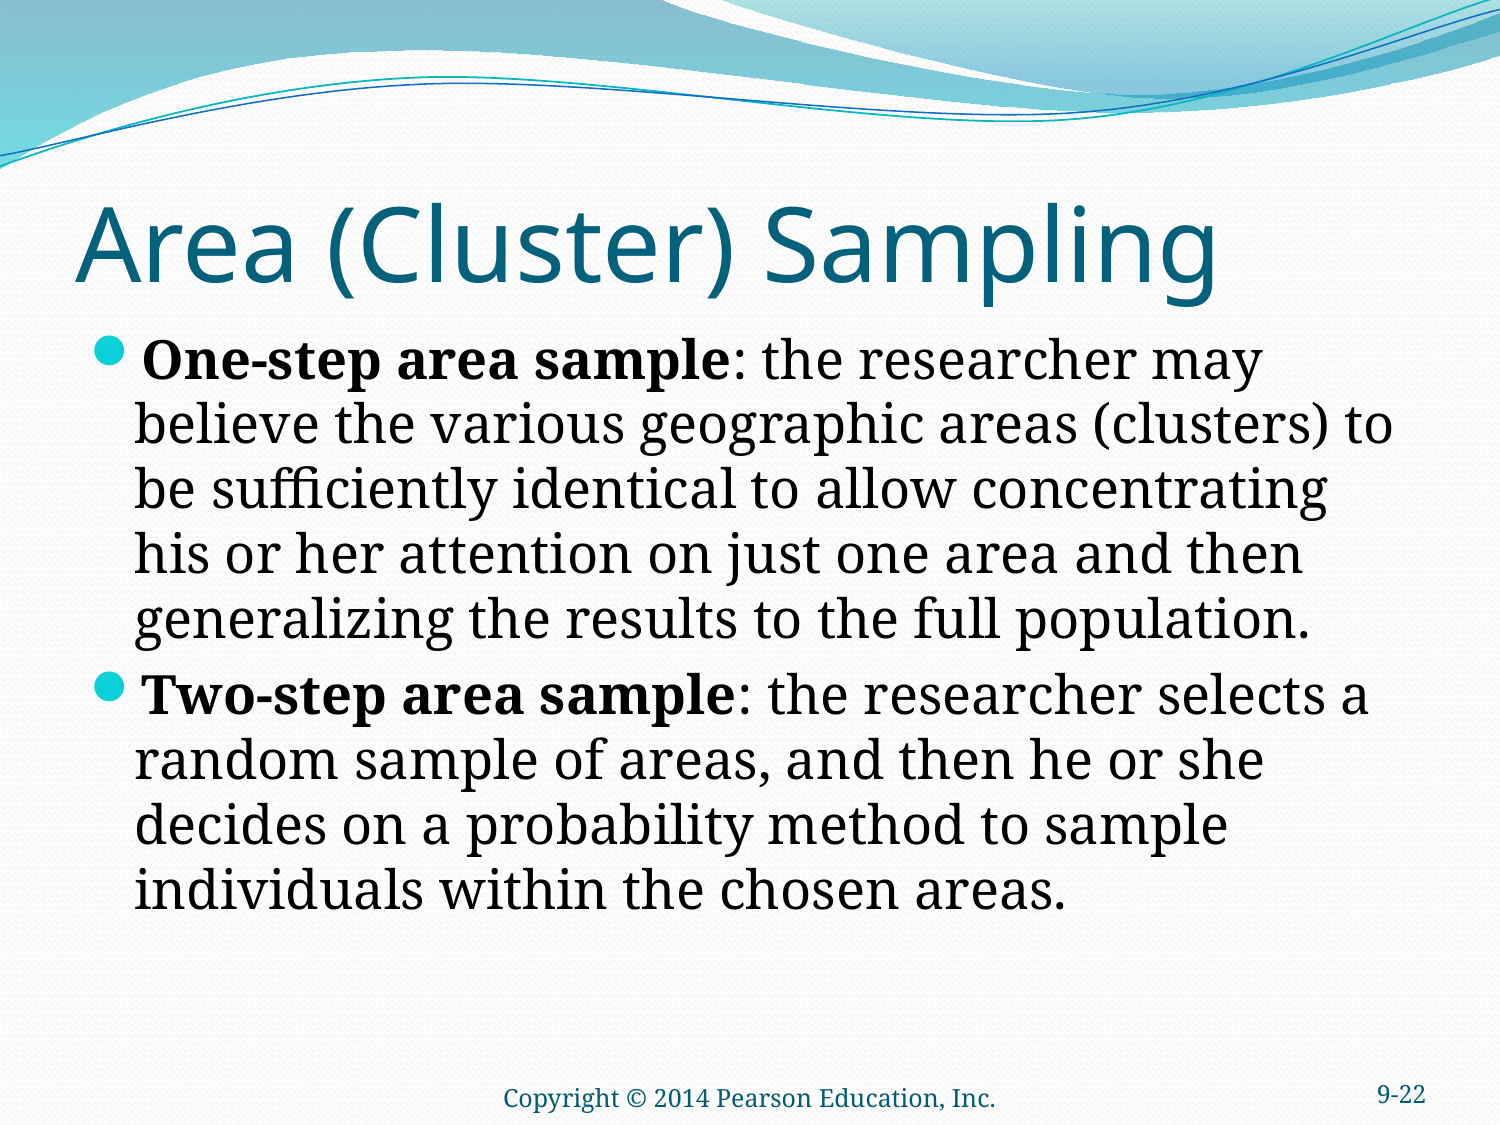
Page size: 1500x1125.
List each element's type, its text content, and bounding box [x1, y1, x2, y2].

list One-step area sample: the researcher may believe the various geographic areas (clusters) to be sufficiently identical to allow concentrating his or her attention on just one area and then generalizing the results to the full population. Two-step area sample: the researcher selects a random sample of areas, and then he or she decides on a probability method to sample individuals within the chosen areas. [74, 317, 1426, 1038]
title Area (Cluster) Sampling [74, 115, 1426, 304]
